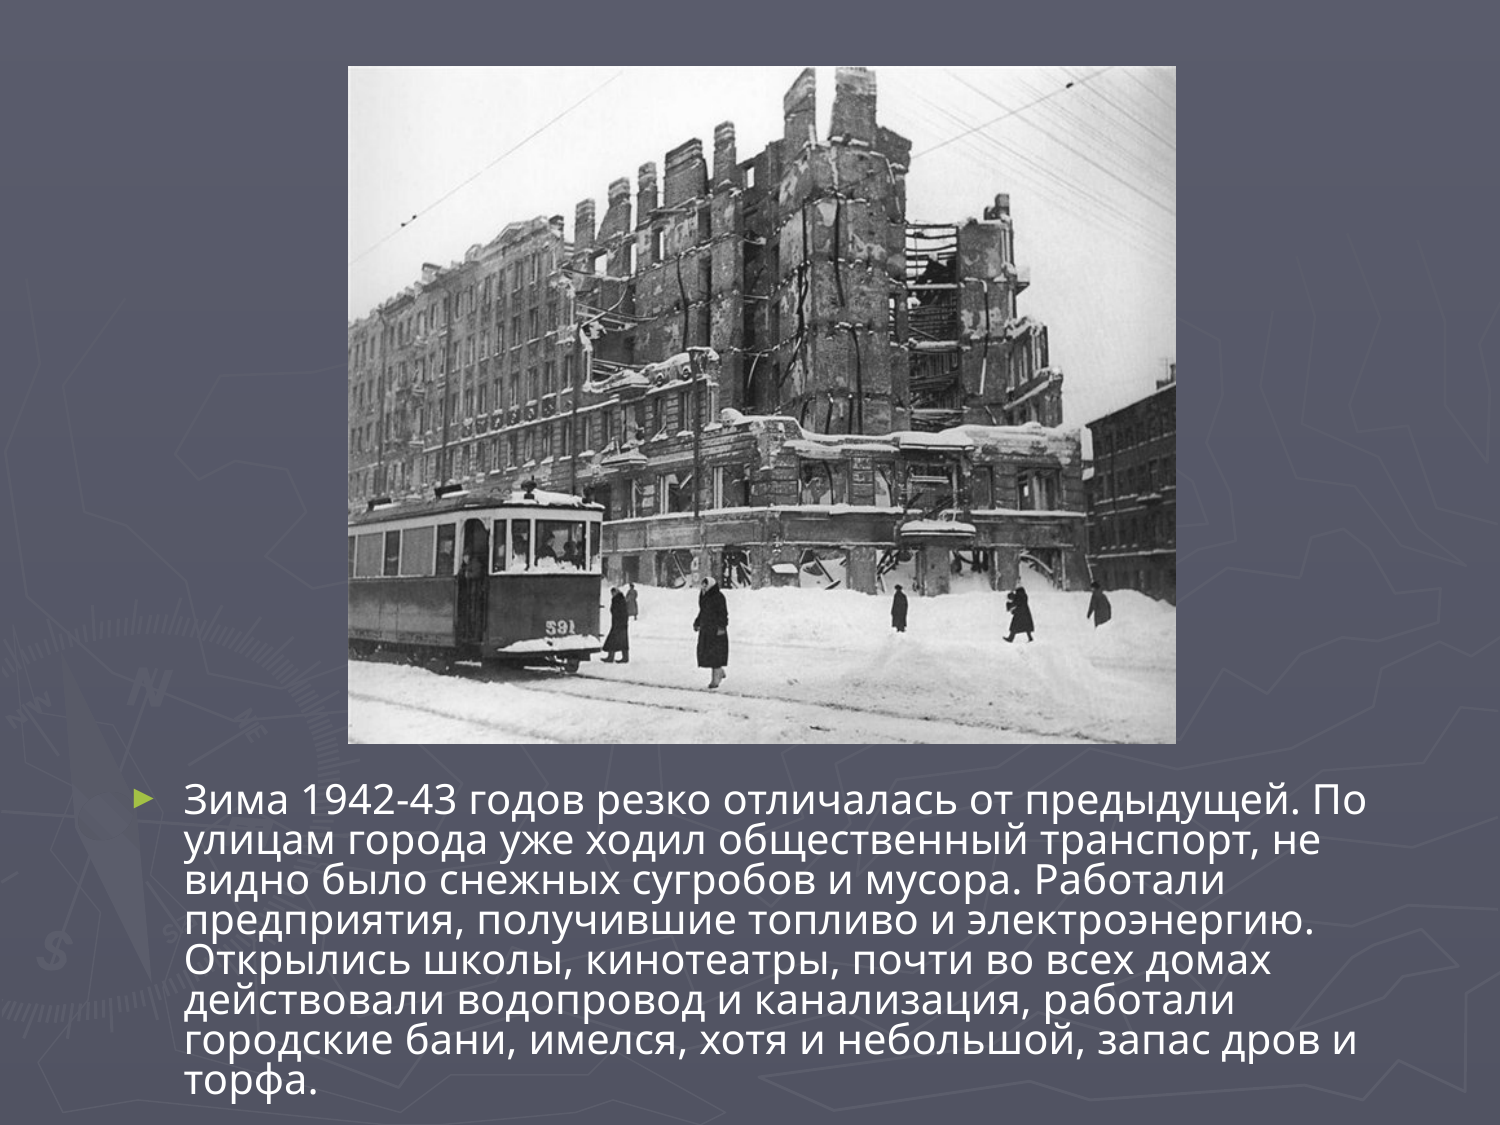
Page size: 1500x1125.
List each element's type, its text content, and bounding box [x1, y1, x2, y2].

list Зима 1942-43 годов резко отличалась от предыдущей. По улицам города уже ходил общественный транспорт, не видно было снежных сугробов и мусора. Работали предприятия, получившие топливо и электроэнергию. Открылись школы, кинотеатры, почти во всех домах действовали водопровод и канализация, работали городские бани, имелся, хотя и небольшой, запас дров и торфа. [111, 774, 1451, 1091]
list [348, 66, 1176, 744]
